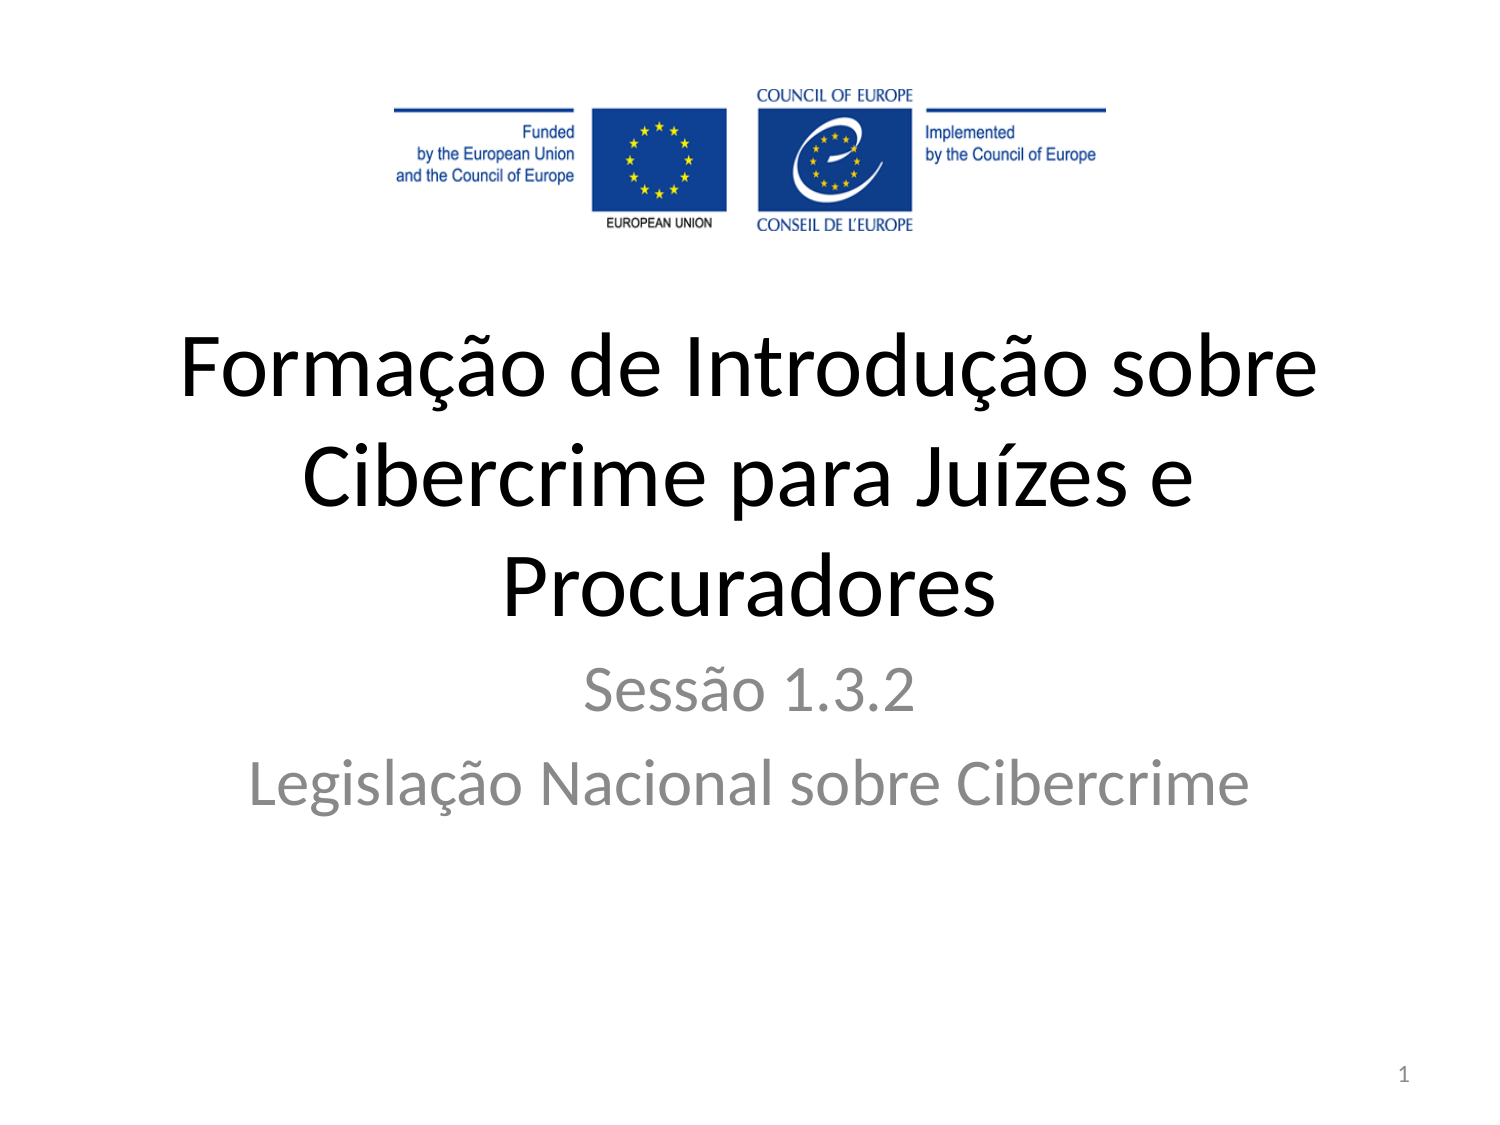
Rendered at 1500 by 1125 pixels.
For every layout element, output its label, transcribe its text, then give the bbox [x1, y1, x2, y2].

slide_number 1 [1074, 1042, 1425, 1103]
title Formação de Introdução sobre Cibercrime para Juízes e Procuradores [112, 349, 1388, 591]
subtitle Sessão 1.3.2 Legislação Nacional sobre Cibercrime [225, 637, 1275, 925]
picture [394, 89, 1106, 231]
